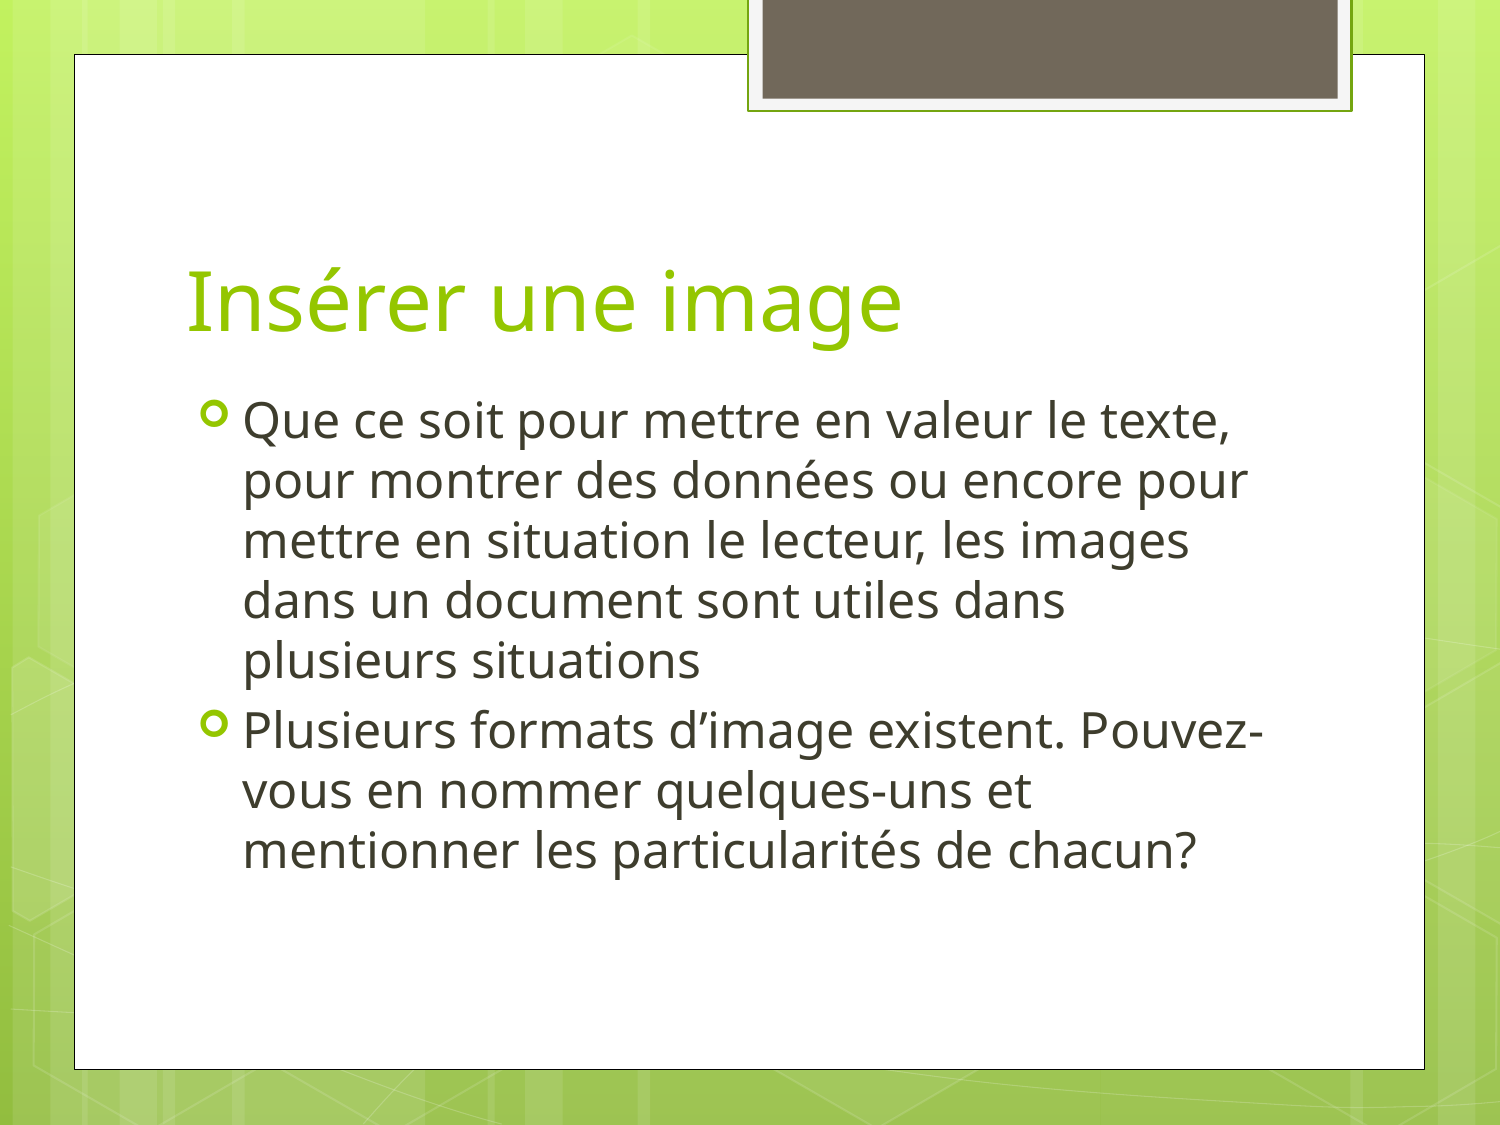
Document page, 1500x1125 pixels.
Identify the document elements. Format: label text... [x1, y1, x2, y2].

list Que ce soit pour mettre en valeur le texte, pour montrer des données ou encore pour mettre en situation le lecteur, les images dans un document sont utiles dans plusieurs situations Plusieurs formats d’image existent. Pouvez-vous en nommer quelques-uns et mentionner les particularités de chacun? [171, 381, 1283, 957]
title Insérer une image [171, 168, 1324, 357]
